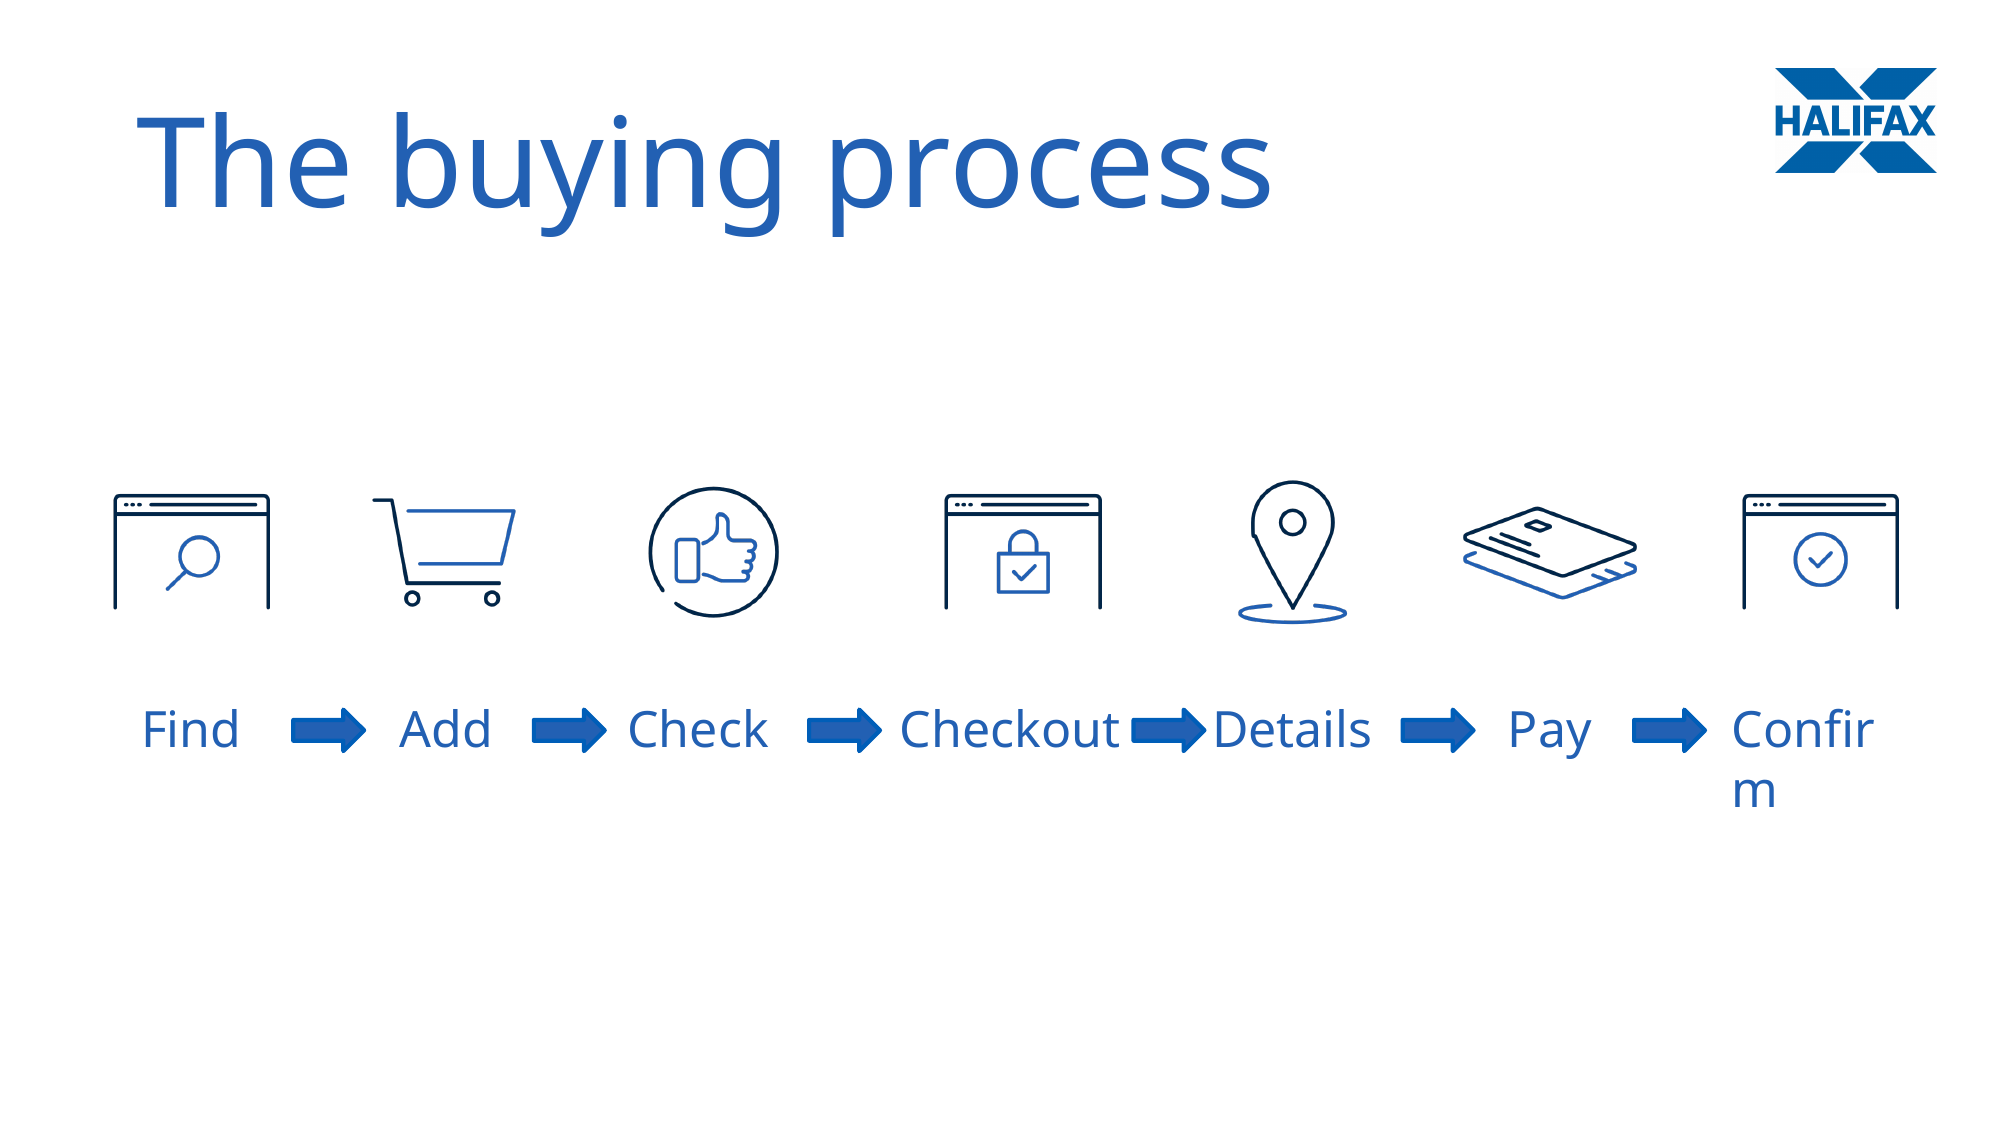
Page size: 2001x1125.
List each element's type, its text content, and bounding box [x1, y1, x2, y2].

text_box [1644, 707, 1708, 754]
text_box [293, 707, 345, 754]
picture [1188, 448, 1397, 656]
text_box [548, 707, 607, 754]
text_box [1400, 707, 1455, 754]
list The buying process [121, 75, 1579, 221]
text_box [815, 707, 883, 754]
text_box Add [345, 689, 548, 765]
picture [1446, 448, 1654, 656]
picture [919, 448, 1127, 656]
picture [1775, 68, 1937, 173]
text_box Checkout [885, 689, 1161, 765]
text_box Find [90, 689, 293, 765]
text_box [1161, 707, 1191, 754]
picture [342, 448, 551, 656]
text_box Pay [1455, 689, 1644, 765]
text_box Confirm [1717, 689, 1933, 825]
text_box Check [612, 689, 815, 765]
text_box Details [1191, 689, 1394, 765]
picture [87, 448, 296, 656]
picture [1716, 448, 1925, 656]
picture [609, 448, 817, 656]
